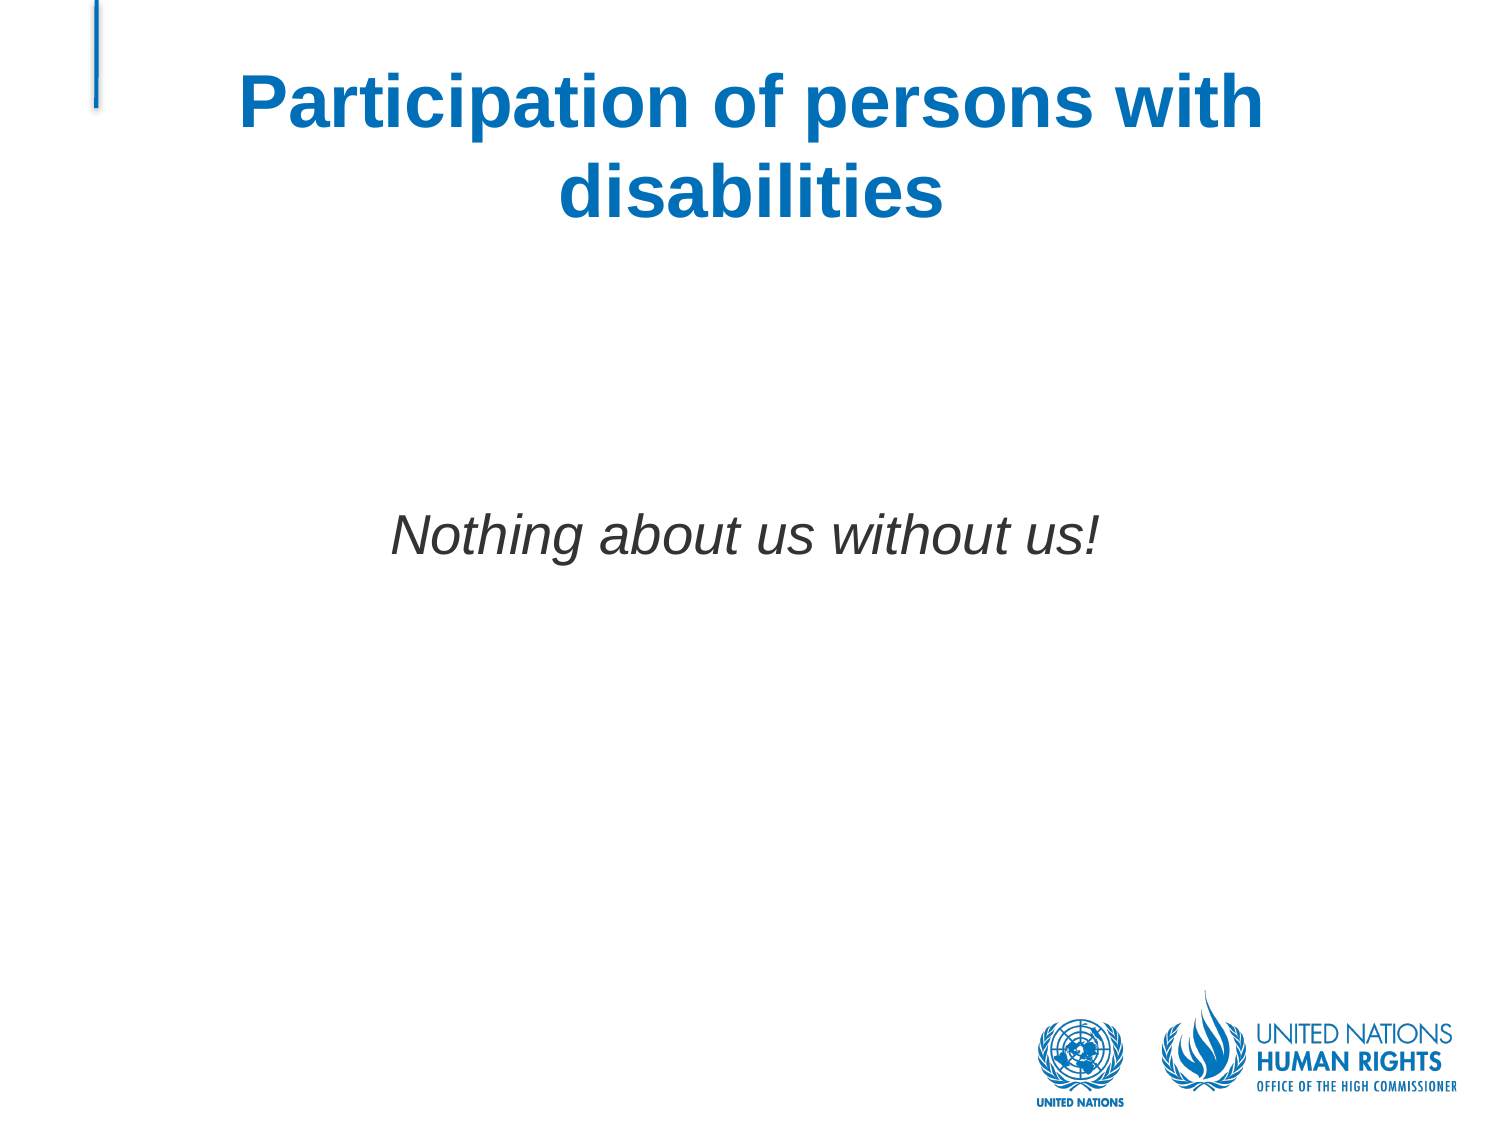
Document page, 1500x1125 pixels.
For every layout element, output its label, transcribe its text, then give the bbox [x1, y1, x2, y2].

title Participation of persons with disabilities [68, 45, 1437, 224]
text_box Nothing about us without us! [166, 275, 1325, 945]
picture [1037, 990, 1457, 1107]
